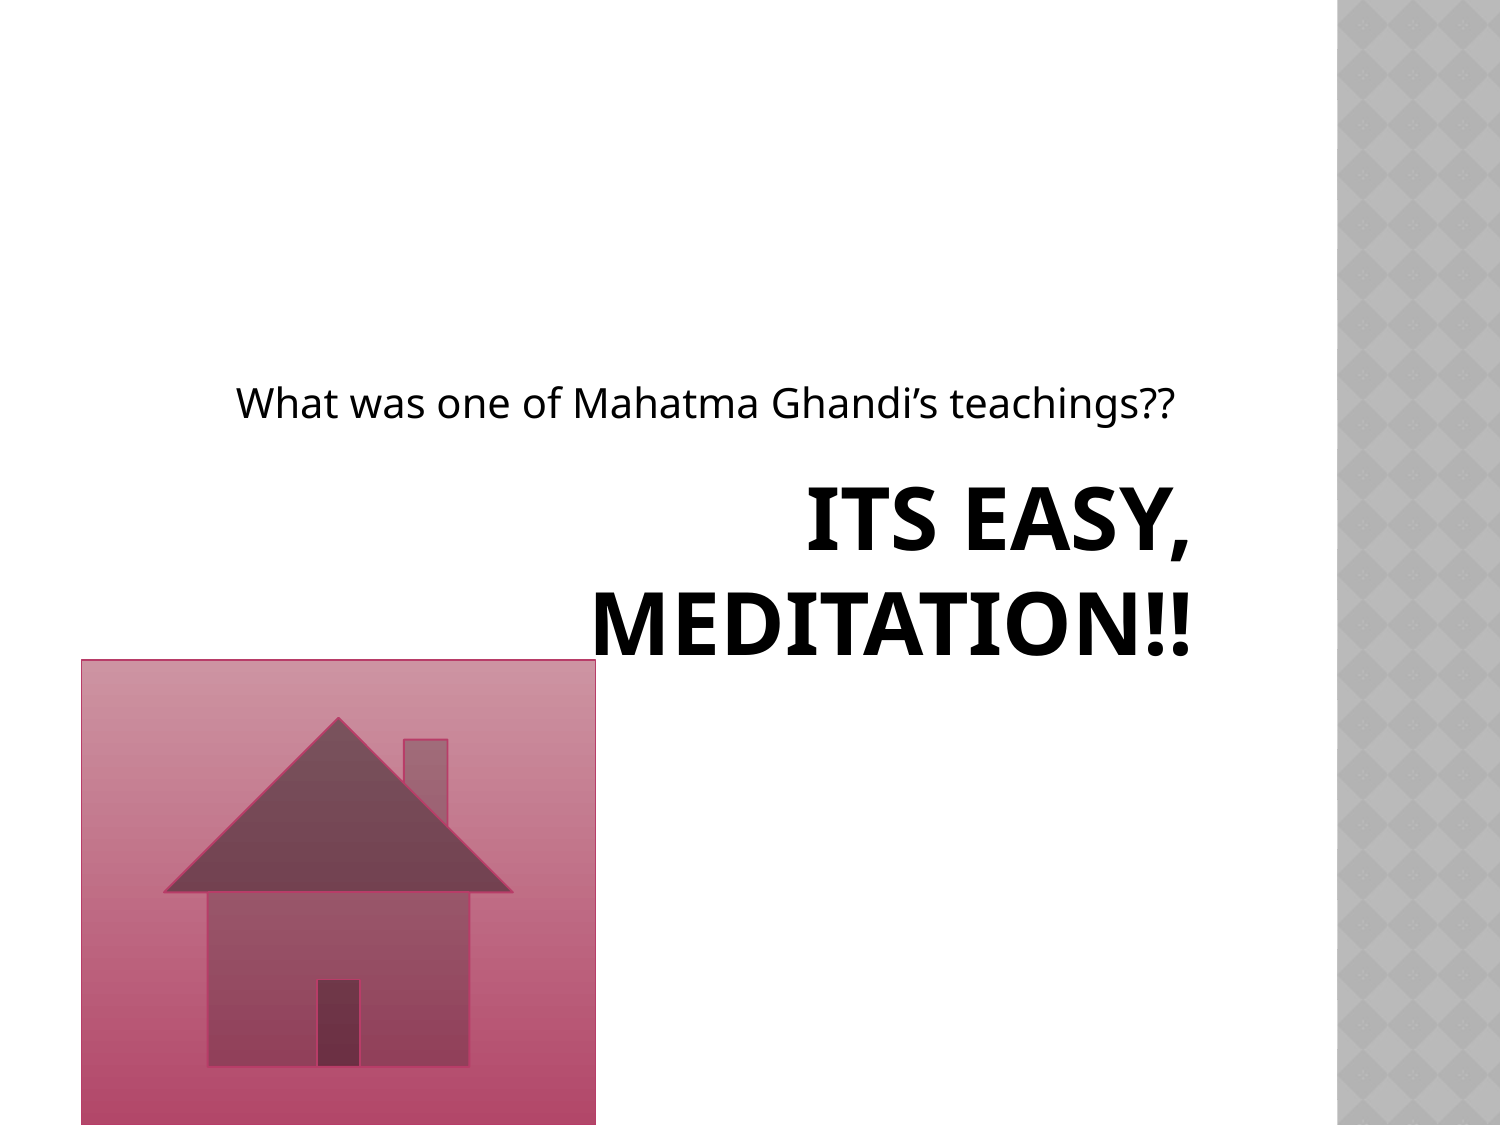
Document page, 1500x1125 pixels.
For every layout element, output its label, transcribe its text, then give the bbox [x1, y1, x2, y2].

text_box [81, 659, 596, 1125]
title Its easy, meditation!! [174, 462, 1202, 687]
list What was one of Mahatma Ghandi’s teachings?? [174, 312, 1202, 435]
